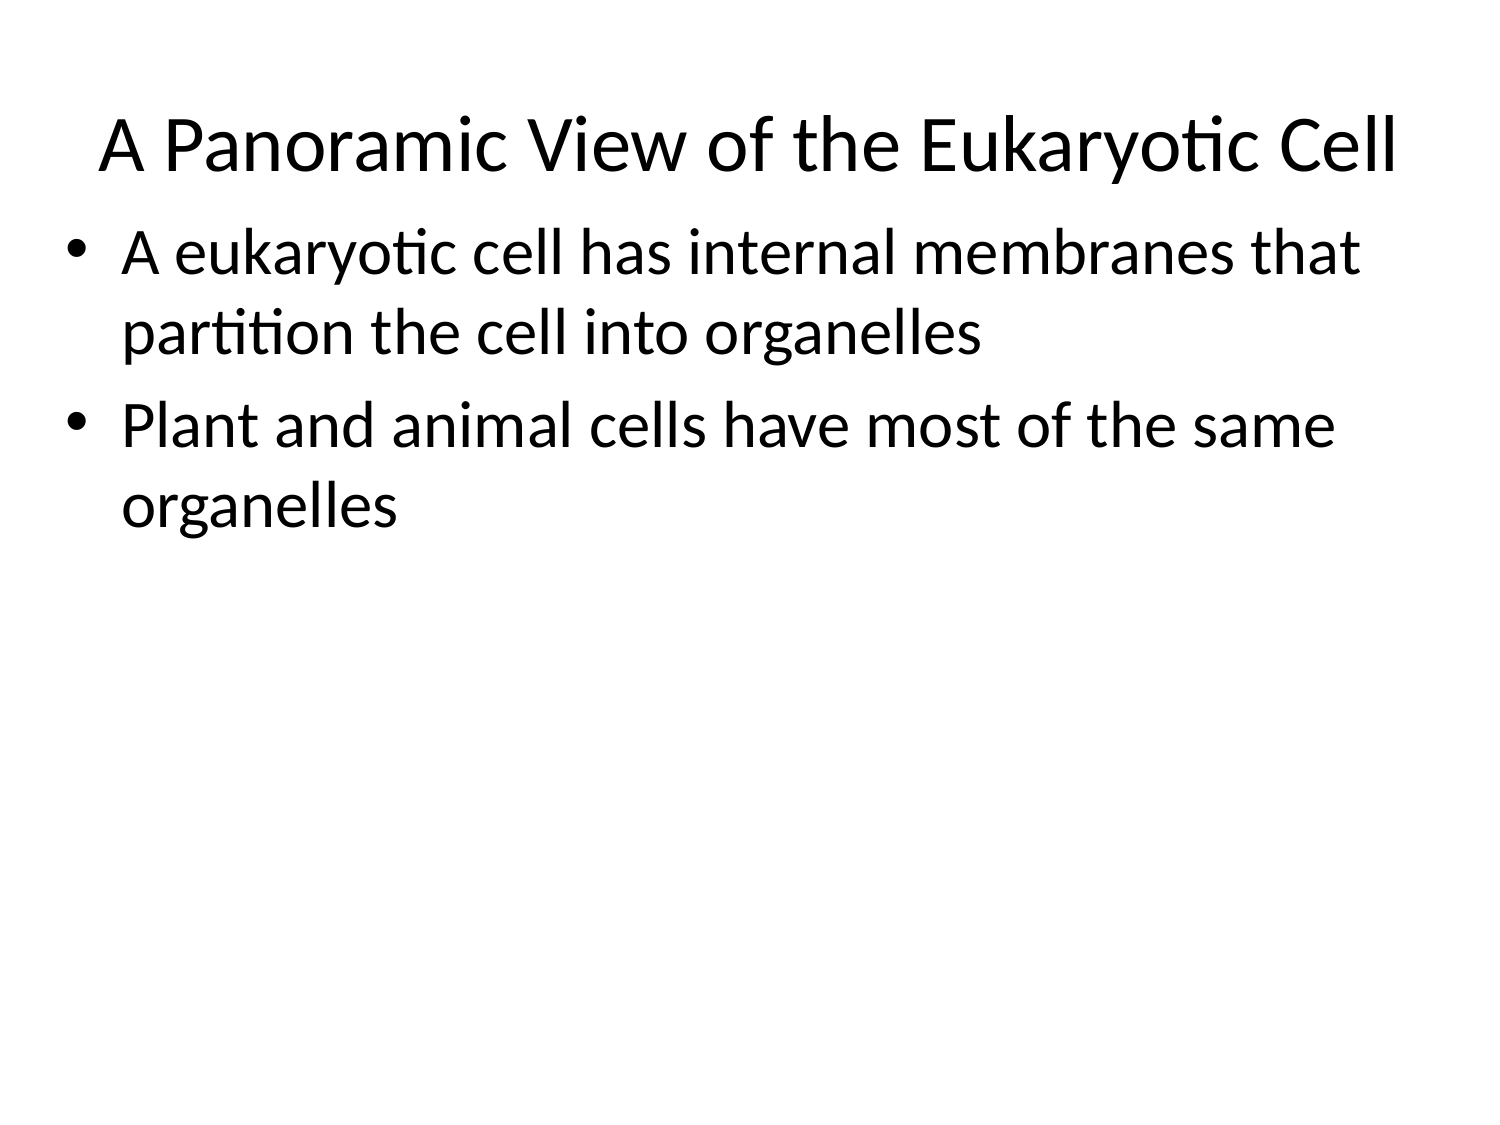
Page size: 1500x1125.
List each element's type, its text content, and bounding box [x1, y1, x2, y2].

list A eukaryotic cell has internal membranes that partition the cell into organelles Plant and animal cells have most of the same organelles [50, 200, 1450, 565]
title A Panoramic View of the Eukaryotic Cell [75, 45, 1425, 200]
